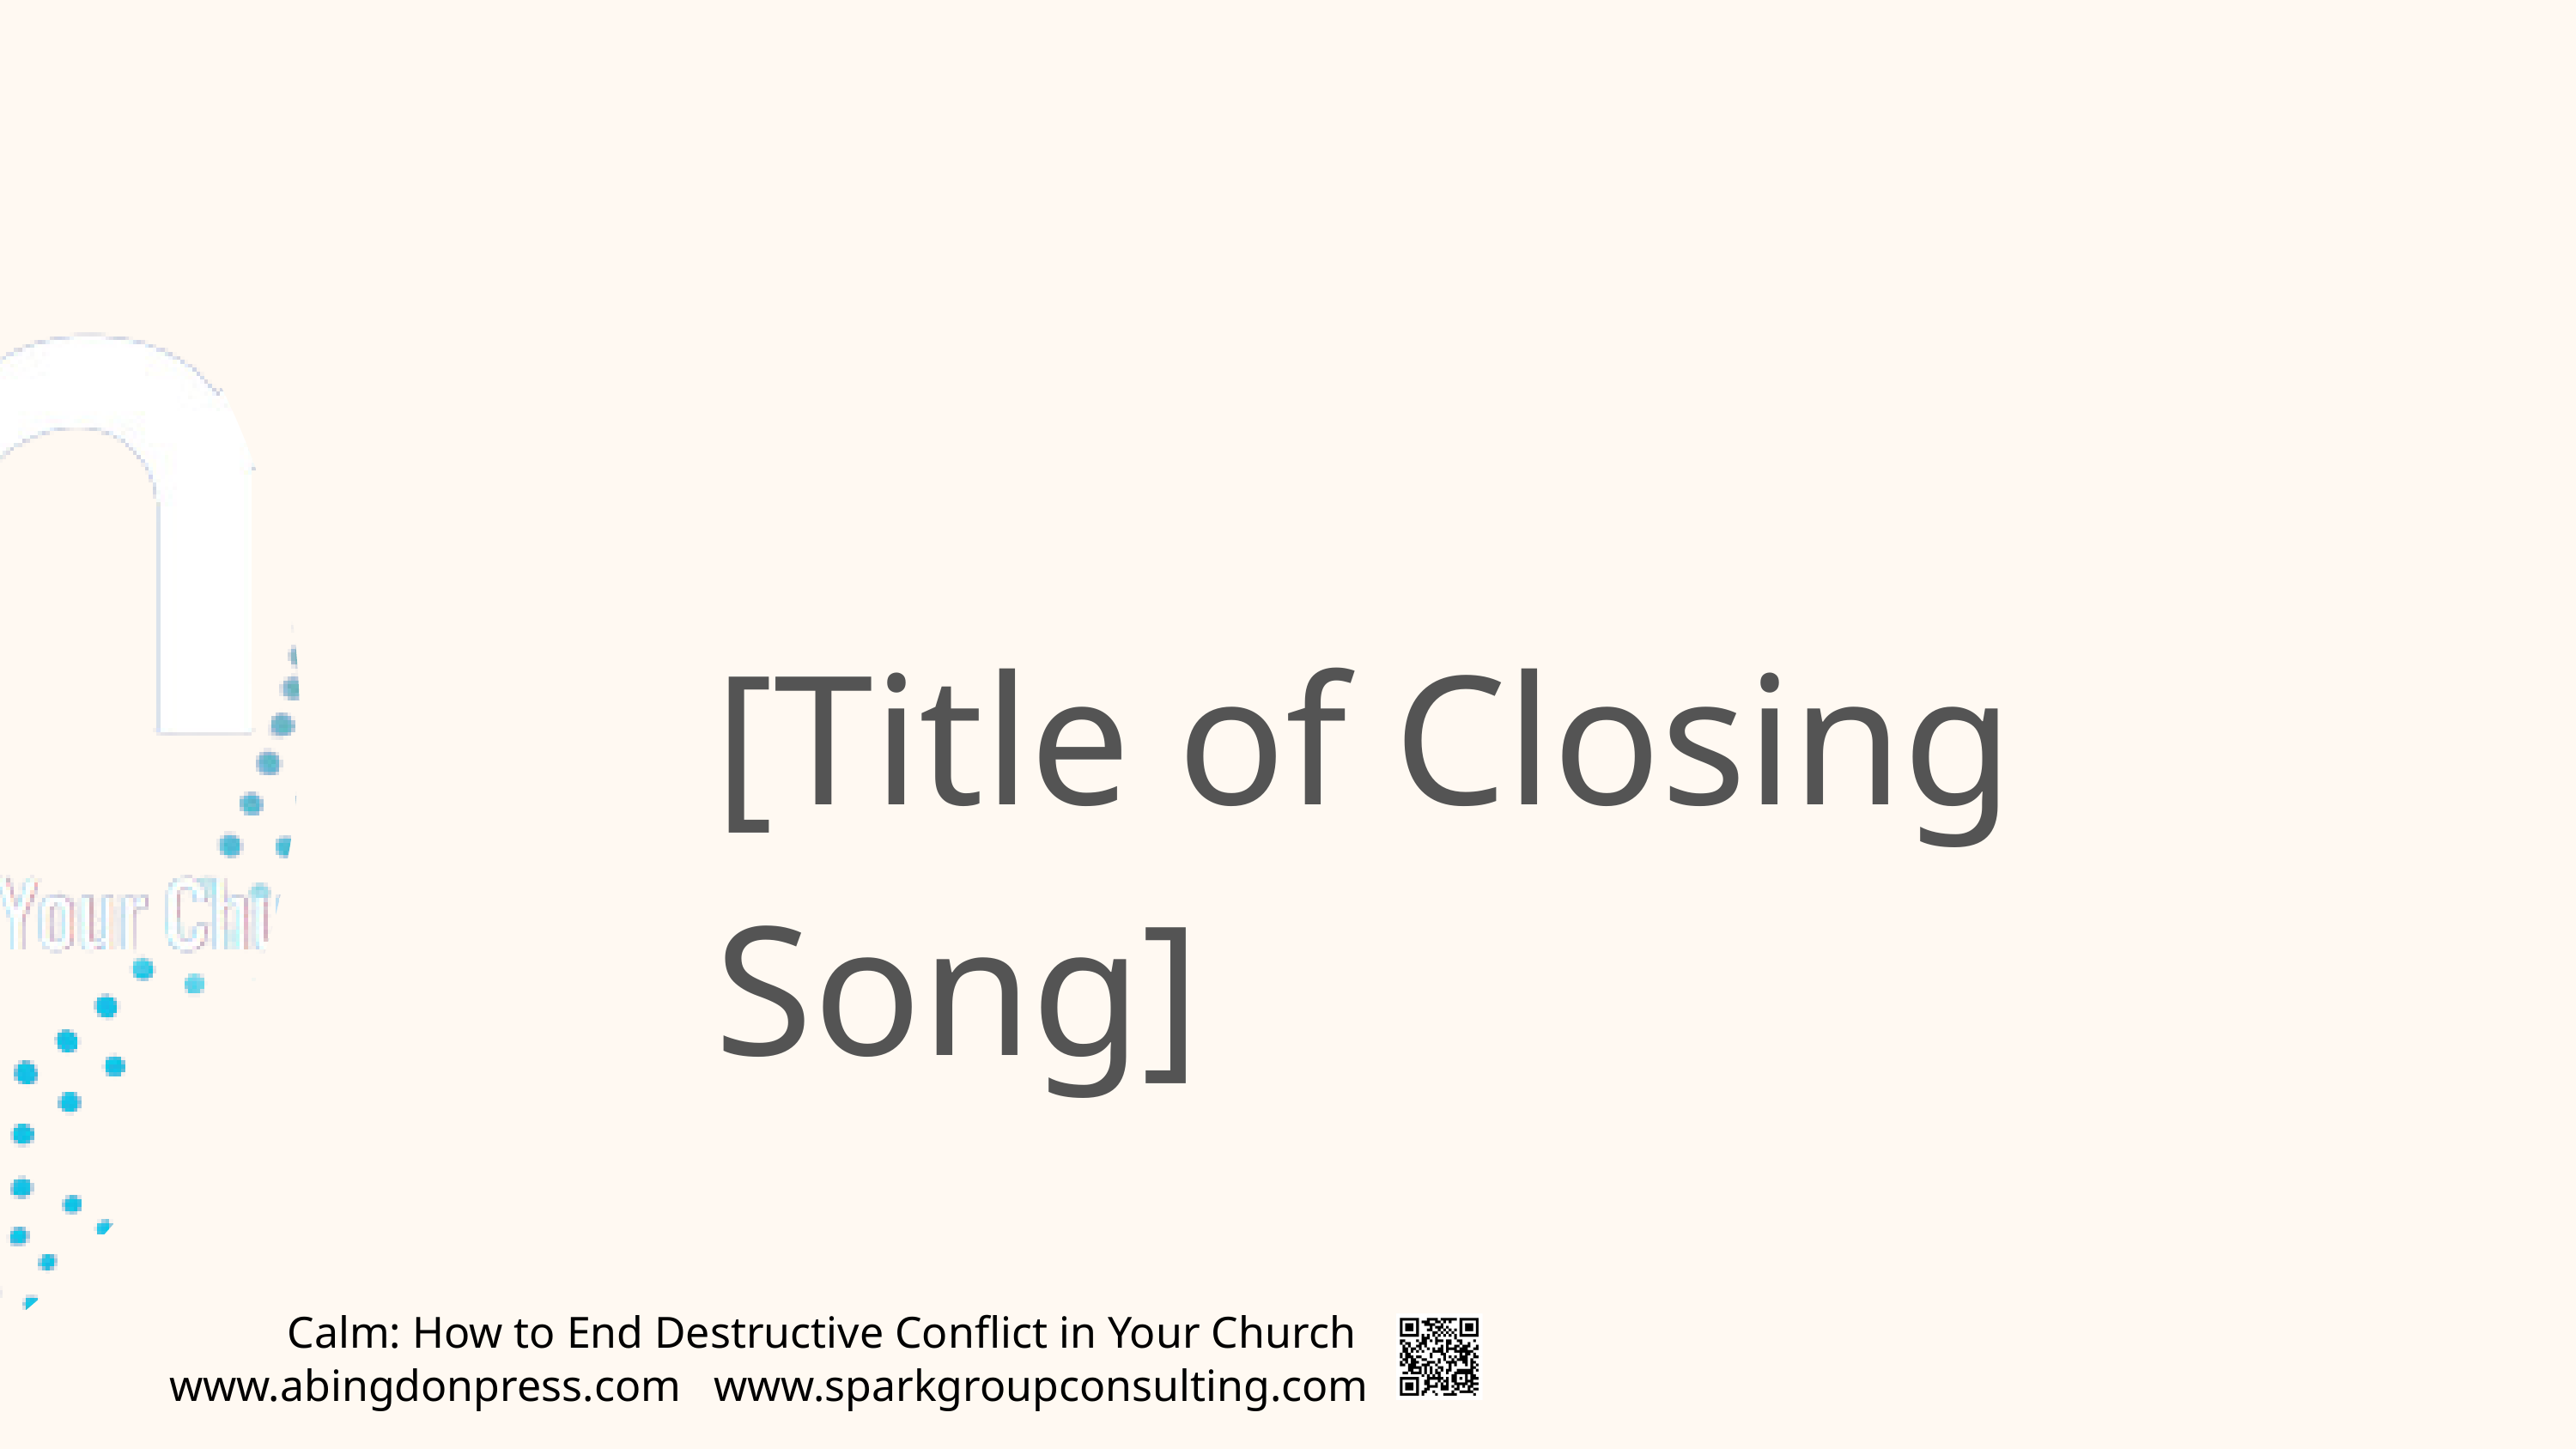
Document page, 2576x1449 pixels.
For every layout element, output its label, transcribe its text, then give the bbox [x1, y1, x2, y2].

text_box [Title of Closing Song] [714, 590, 2473, 1092]
text_box Calm: How to End Destructive Conflict in Your Church [305, 1296, 1475, 1357]
text_box [1418, 1313, 1483, 1400]
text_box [0, 0, 301, 1449]
text_box www.sparkgroupconsulting.com [714, 1357, 1418, 1410]
text_box www.abingdonpress.com [305, 1357, 714, 1410]
